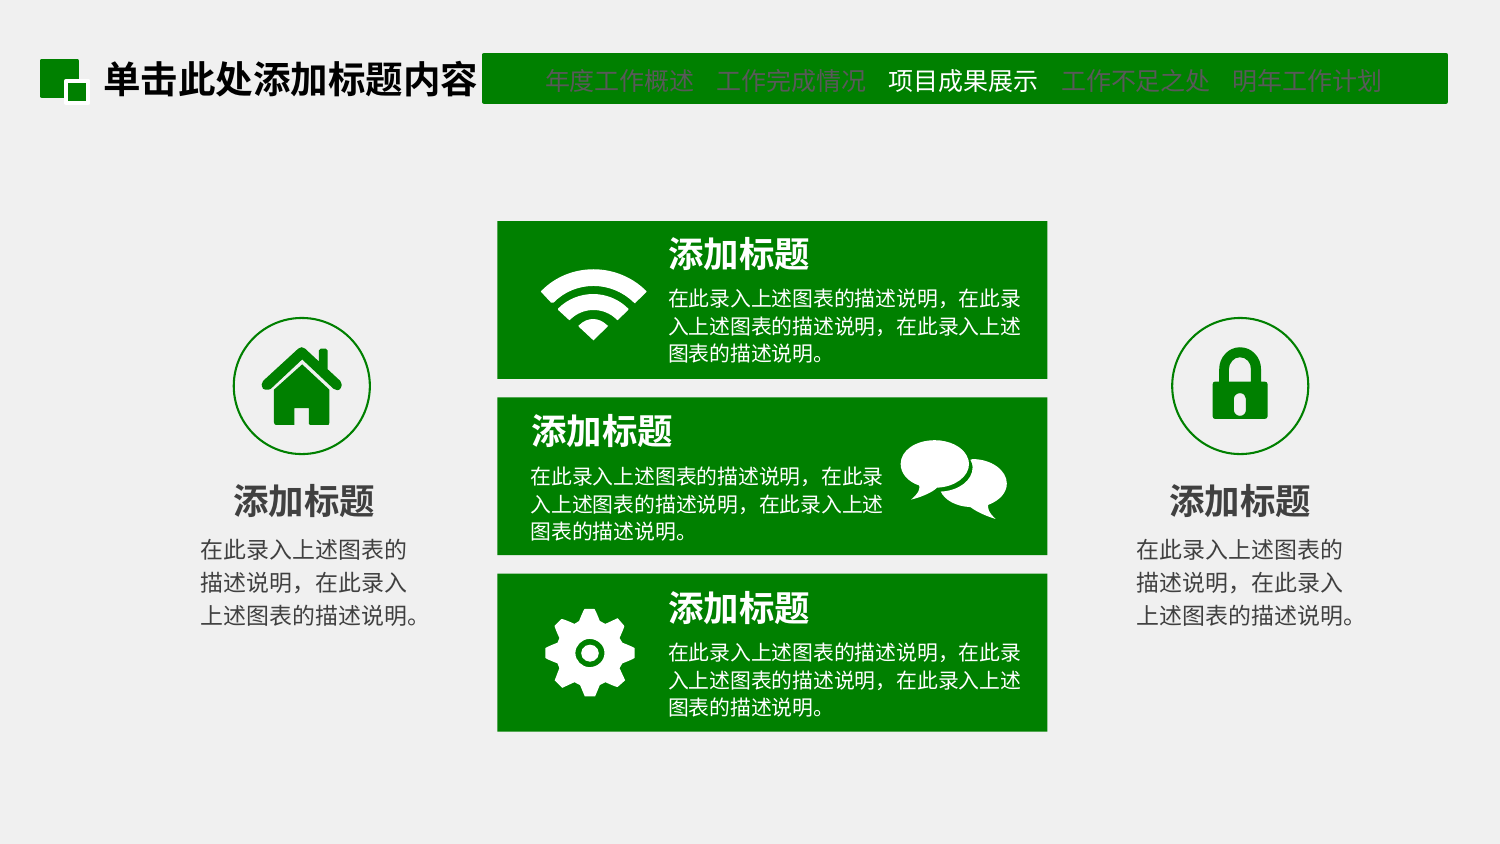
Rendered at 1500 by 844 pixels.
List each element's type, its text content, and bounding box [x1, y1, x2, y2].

text_box 单击此处添加标题内容 [88, 48, 680, 108]
text_box [495, 395, 1049, 557]
text_box 添加标题 [519, 403, 711, 455]
text_box 在此录入上述图表的描述说明，在此录入上述图表的描述说明。 [1118, 524, 1362, 635]
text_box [233, 317, 371, 455]
text_box [495, 219, 1049, 381]
text_box 在此录入上述图表的描述说明，在此录入上述图表的描述说明，在此录入上述图表的描述说明。 [656, 631, 1035, 726]
text_box 在此录入上述图表的描述说明，在此录入上述图表的描述说明，在此录入上述图表的描述说明。 [656, 277, 1035, 372]
text_box 添加标题 [656, 226, 848, 277]
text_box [540, 261, 648, 341]
text_box [495, 572, 1049, 734]
text_box 添加标题 [656, 580, 848, 631]
text_box 在此录入上述图表的描述说明，在此录入上述图表的描述说明，在此录入上述图表的描述说明。 [519, 455, 898, 550]
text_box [545, 608, 635, 697]
text_box 添加标题 [1144, 473, 1336, 524]
text_box 在此录入上述图表的描述说明，在此录入上述图表的描述说明。 [183, 524, 426, 635]
text_box 添加标题 [208, 473, 400, 524]
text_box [900, 439, 1008, 520]
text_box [1171, 317, 1309, 455]
